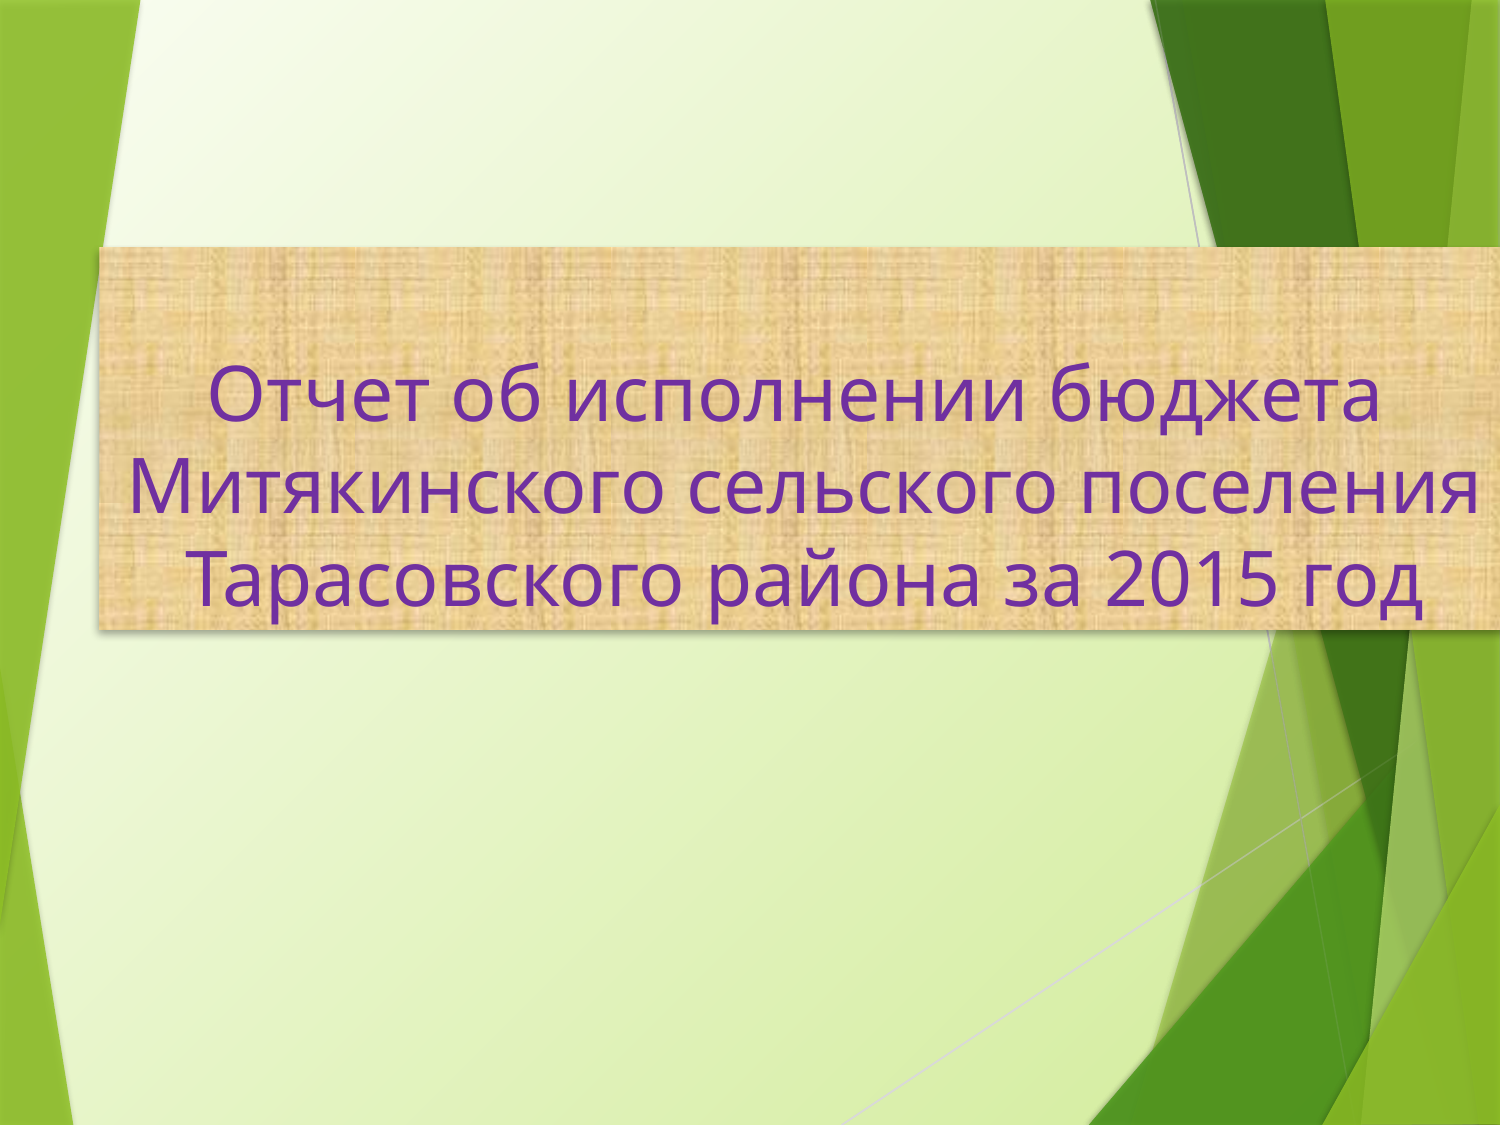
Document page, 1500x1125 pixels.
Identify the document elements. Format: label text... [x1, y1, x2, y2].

title Отчет об исполнении бюджета Митякинского сельского поселения Тарасовского района за 2015 год [99, 247, 1500, 630]
